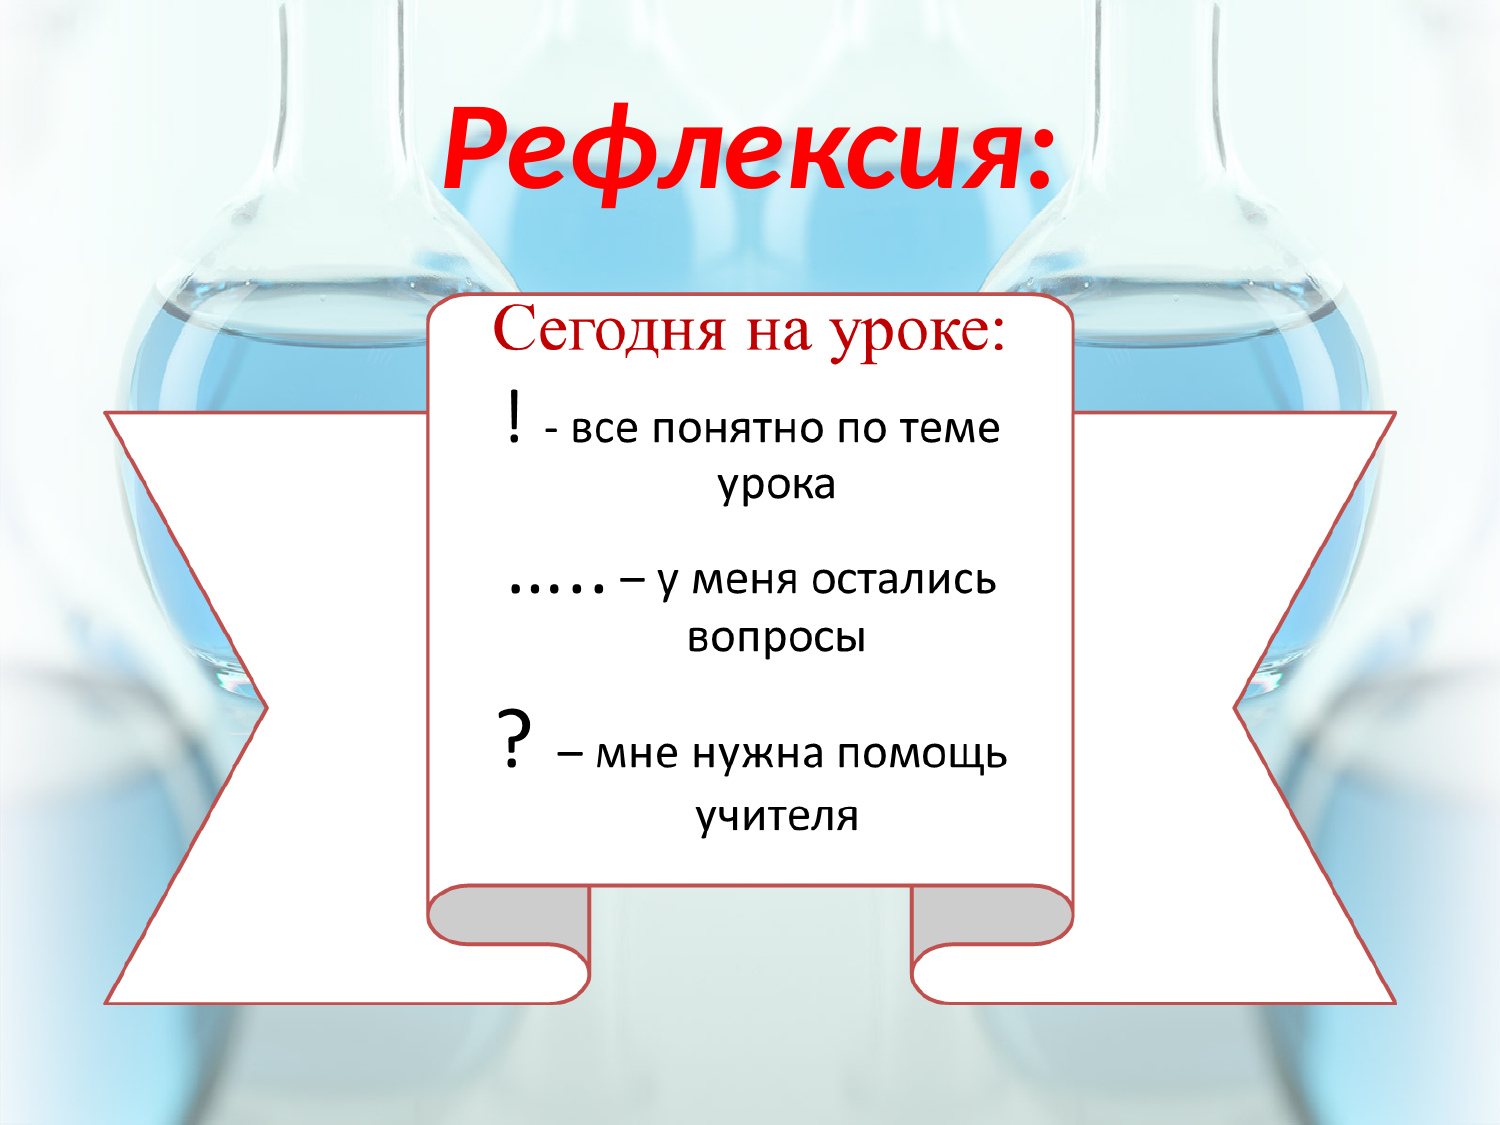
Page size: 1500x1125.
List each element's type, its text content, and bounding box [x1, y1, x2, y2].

picture [0, 0, 1500, 1125]
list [102, 262, 1398, 1006]
title Рефлексия: [75, 45, 1425, 233]
